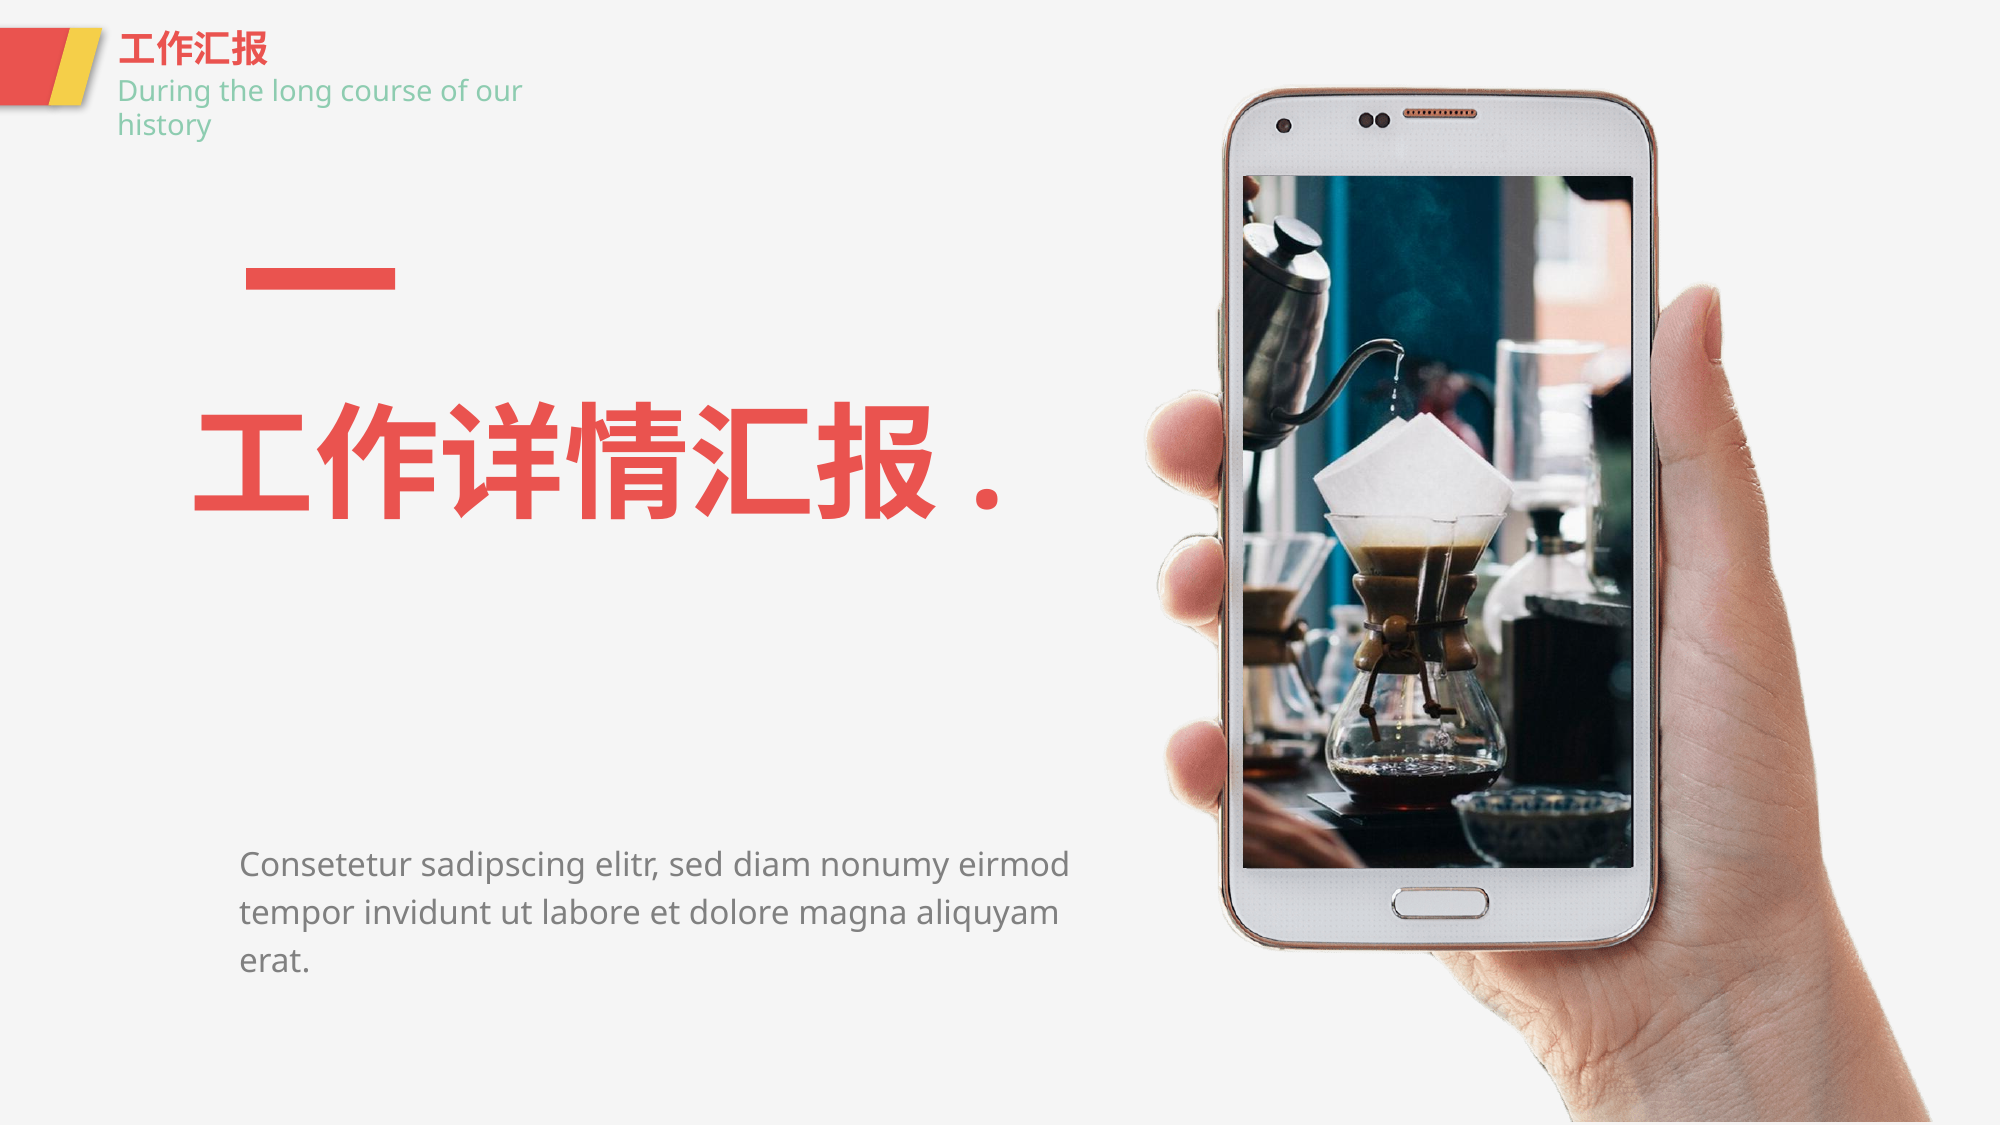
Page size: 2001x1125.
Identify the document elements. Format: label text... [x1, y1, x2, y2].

text_box Consetetur sadipscing elitr, sed diam nonumy eirmod tempor invidunt ut labore et dolore magna aliquyam erat. [224, 828, 1107, 987]
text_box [0, 17, 615, 116]
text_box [1107, 50, 1965, 1123]
text_box 工作详情汇报. [174, 375, 1107, 443]
text_box [245, 267, 396, 291]
